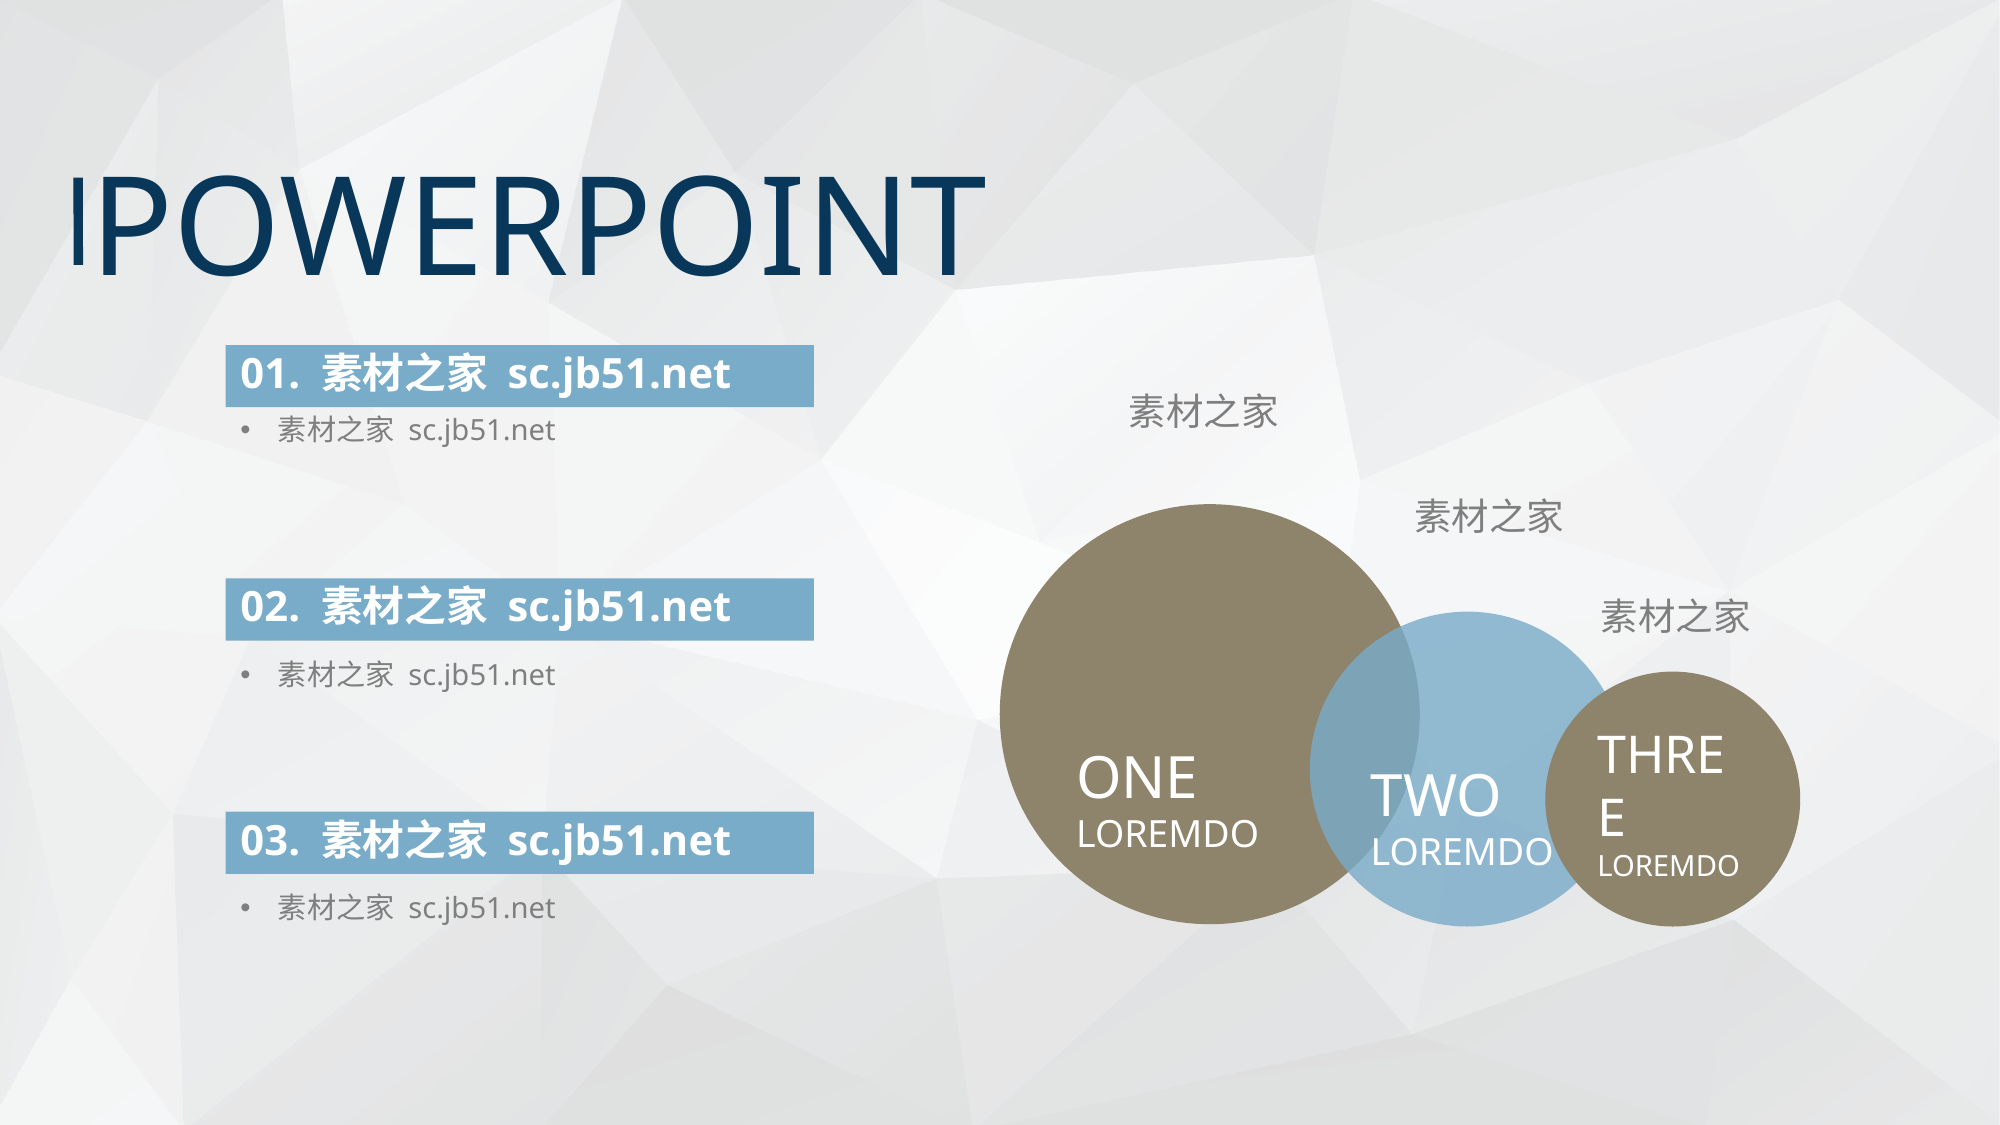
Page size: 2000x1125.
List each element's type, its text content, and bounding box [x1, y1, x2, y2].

text_box 素材之家 sc.jb51.net [225, 408, 676, 558]
text_box 素材之家 [1584, 585, 1767, 645]
text_box 素材之家 sc.jb51.net [225, 886, 676, 1036]
text_box POWERPOINT [75, 130, 1003, 310]
text_box TWO LOREMDO [1309, 611, 1605, 927]
text_box ONE LOREMDO [999, 504, 1401, 925]
text_box 01. 素材之家 sc.jb51.net [225, 345, 814, 408]
text_box 素材之家 [1398, 485, 1580, 546]
text_box 02. 素材之家 sc.jb51.net [225, 578, 814, 641]
picture [0, 0, 2000, 1125]
text_box THREE LOREMDO [1545, 671, 1801, 927]
text_box 素材之家 sc.jb51.net [225, 652, 676, 803]
text_box 03. 素材之家 sc.jb51.net [225, 811, 814, 874]
text_box 素材之家 [1114, 380, 1310, 440]
